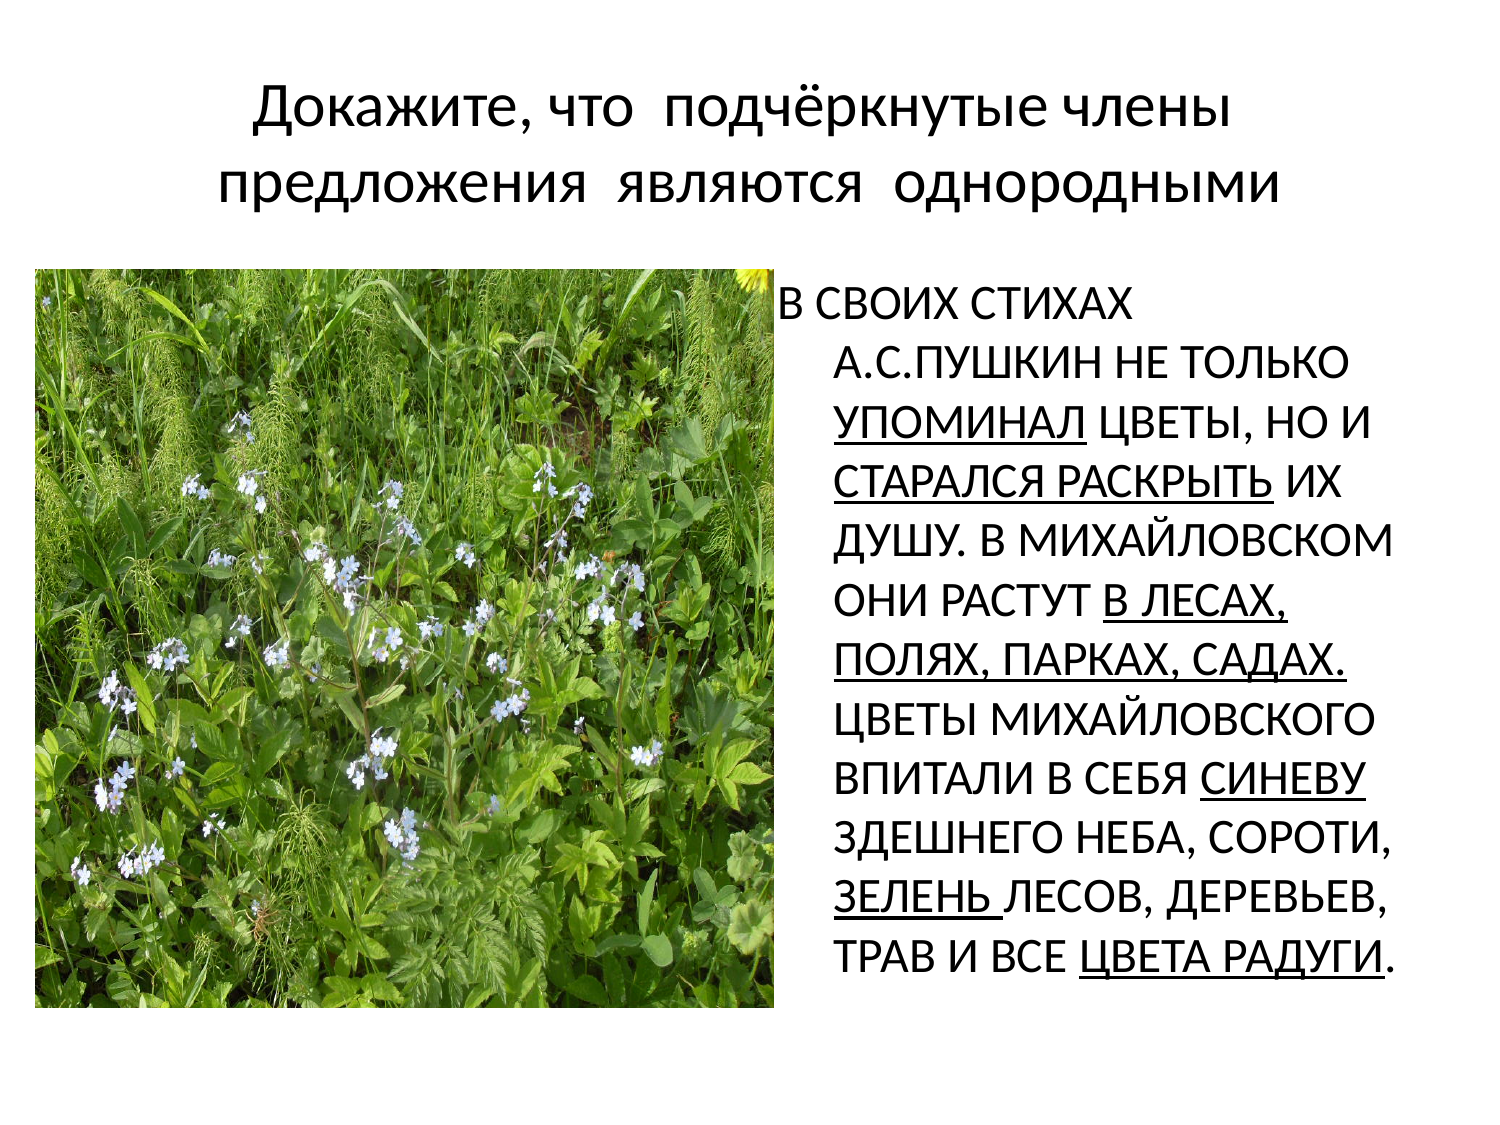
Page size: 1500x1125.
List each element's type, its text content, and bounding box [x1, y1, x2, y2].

list В СВОИХ СТИХАХ А.С.ПУШКИН НЕ ТОЛЬКО УПОМИНАЛ ЦВЕТЫ, НО И СТАРАЛСЯ РАСКРЫТЬ ИХ ДУШУ. В МИХАЙЛОВСКОМ ОНИ РАСТУТ В ЛЕСАХ, ПОЛЯХ, ПАРКАХ, САДАХ. ЦВЕТЫ МИХАЙЛОВСКОГО ВПИТАЛИ В СЕБЯ СИНЕВУ ЗДЕШНЕГО НЕБА, СОРОТИ, ЗЕЛЕНЬ ЛЕСОВ, ДЕРЕВЬЕВ, ТРАВ И ВСЕ ЦВЕТА РАДУГИ. [762, 262, 1425, 1005]
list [34, 269, 774, 1008]
title Докажите, что подчёркнутые члены предложения являются однородными [75, 45, 1425, 233]
